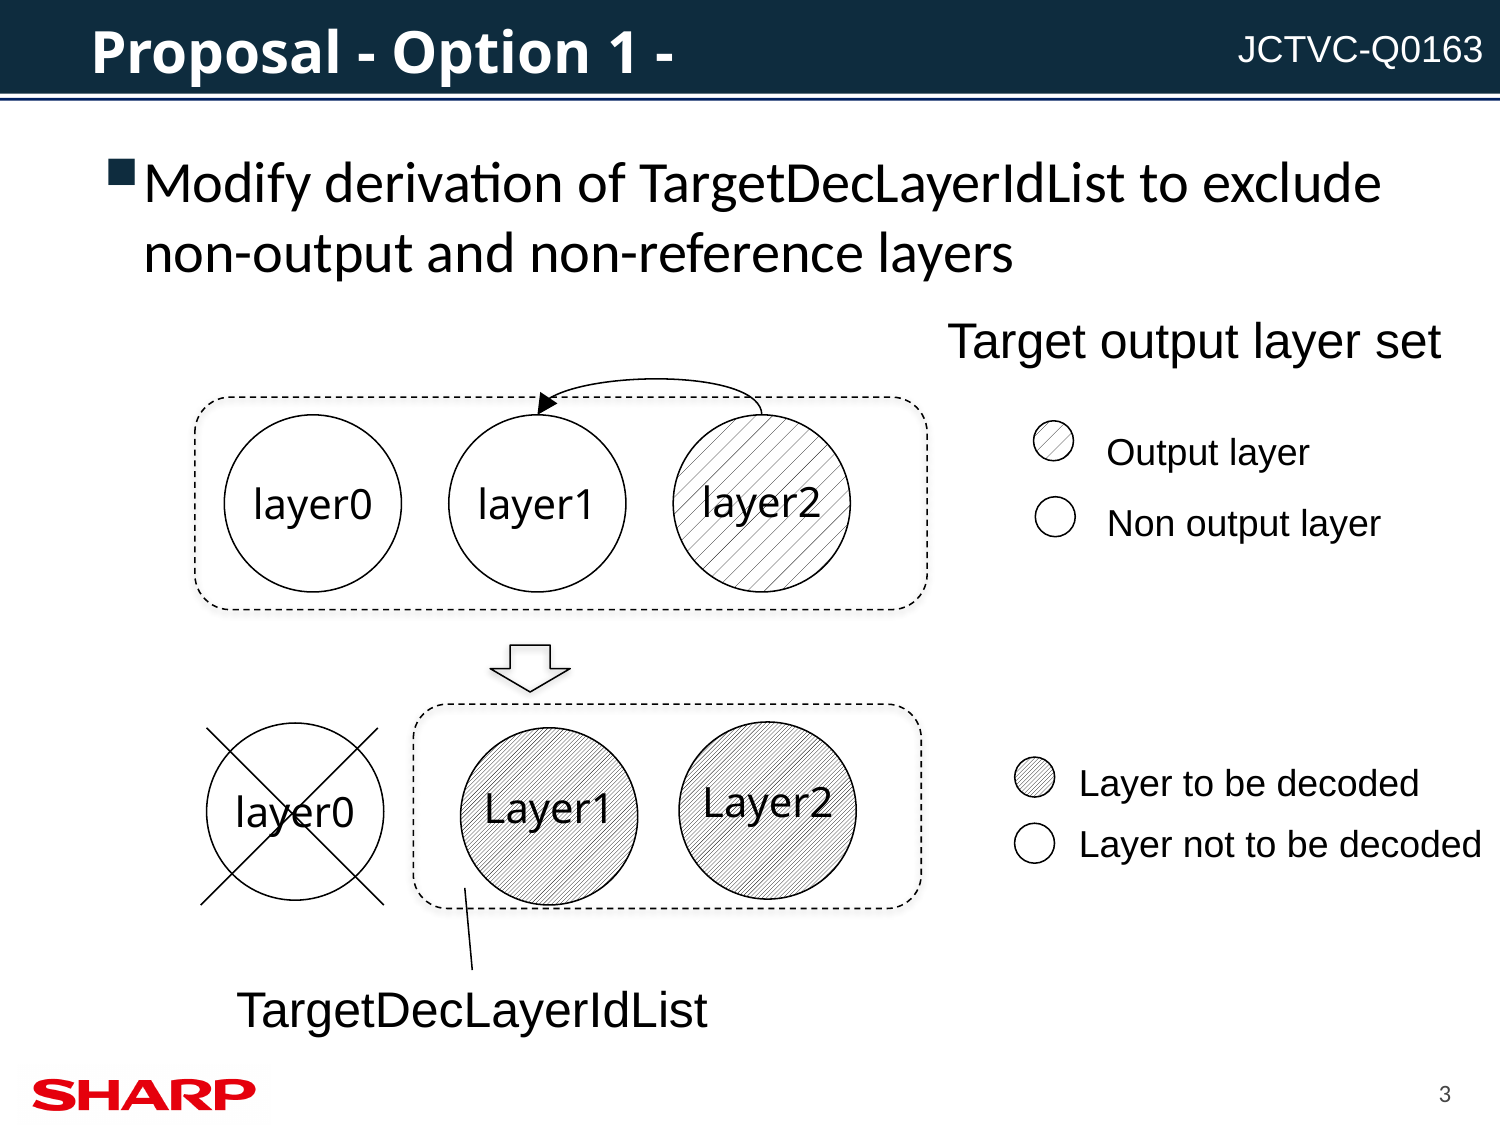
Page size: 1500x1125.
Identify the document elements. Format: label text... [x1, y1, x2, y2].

title Proposal - Option 1 - [74, 15, 1426, 85]
slide_number 3 [1345, 1062, 1467, 1108]
list Modify derivation of TargetDecLayerIdList to exclude non-output and non-reference layers [74, 128, 1426, 1051]
text_box Target output layer set [941, 302, 1449, 375]
text_box [194, 396, 928, 611]
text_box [460, 727, 638, 906]
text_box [678, 721, 857, 900]
text_box [412, 703, 923, 910]
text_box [206, 722, 384, 727]
text_box Output layer [1091, 420, 1326, 481]
text_box TargetDecLayerIdList [221, 969, 724, 1045]
text_box [1014, 757, 1055, 798]
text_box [672, 414, 851, 593]
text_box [206, 727, 384, 906]
text_box Layer to be decoded [1064, 751, 1435, 812]
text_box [448, 414, 627, 593]
text_box [1014, 823, 1055, 864]
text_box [200, 727, 205, 906]
text_box [1035, 496, 1076, 537]
text_box [1033, 420, 1074, 461]
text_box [464, 887, 473, 971]
picture [17, 1064, 271, 1125]
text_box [224, 414, 402, 593]
text_box Layer not to be decoded [1064, 812, 1498, 873]
text_box [489, 644, 571, 693]
text_box Non output layer [1092, 491, 1397, 552]
